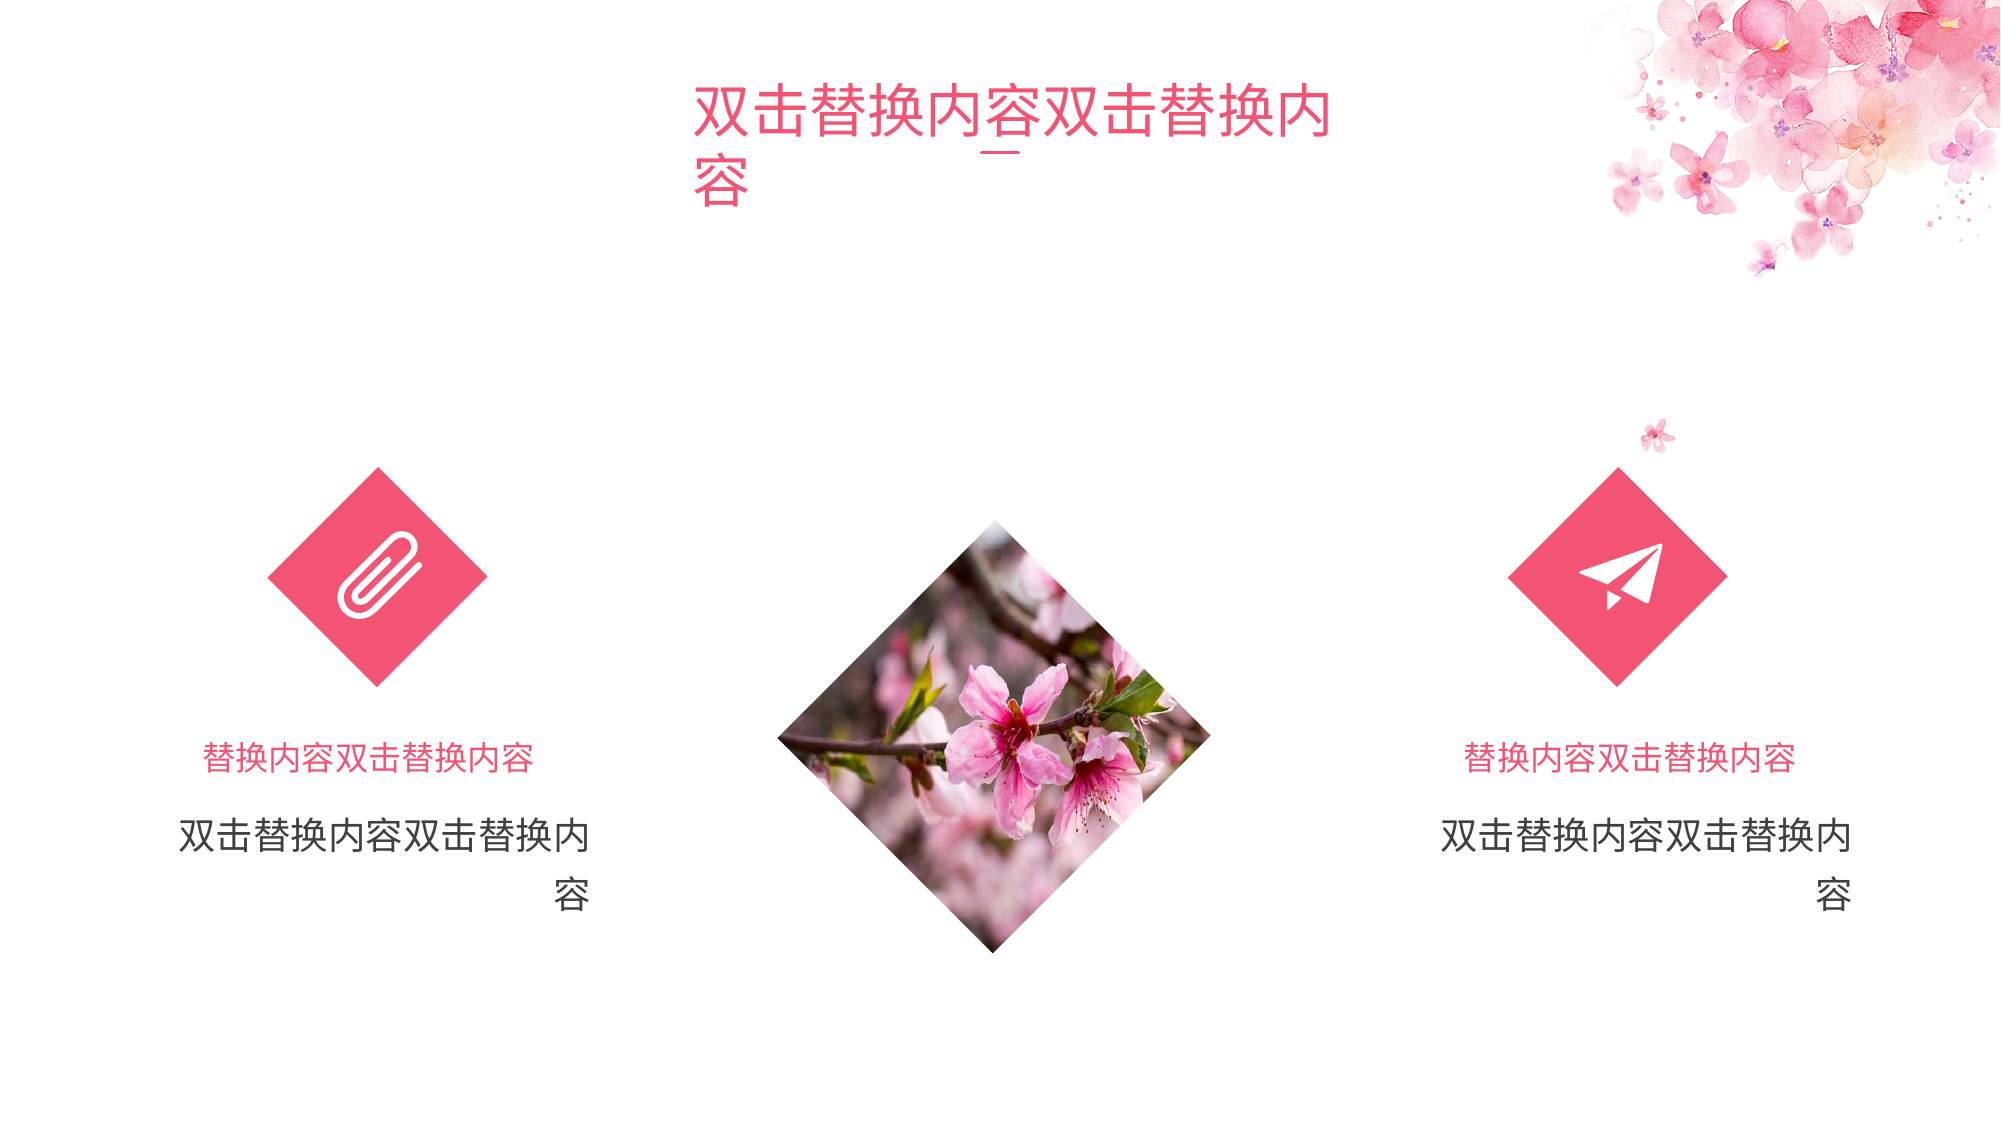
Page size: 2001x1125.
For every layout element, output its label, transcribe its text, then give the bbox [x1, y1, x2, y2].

text_box 替换内容双击替换内容 [109, 729, 550, 785]
text_box 双击替换内容双击替换内容 [163, 791, 606, 924]
text_box 双击替换内容双击替换内容 [1425, 791, 1868, 924]
picture [1571, 0, 2000, 459]
text_box [1507, 467, 1728, 688]
text_box [777, 519, 1211, 954]
text_box [1607, 590, 1622, 610]
text_box 替换内容双击替换内容 [1371, 729, 1812, 785]
text_box [267, 467, 488, 688]
text_box [1579, 543, 1663, 604]
text_box [337, 531, 423, 619]
text_box 双击替换内容双击替换内容 [678, 66, 1363, 222]
